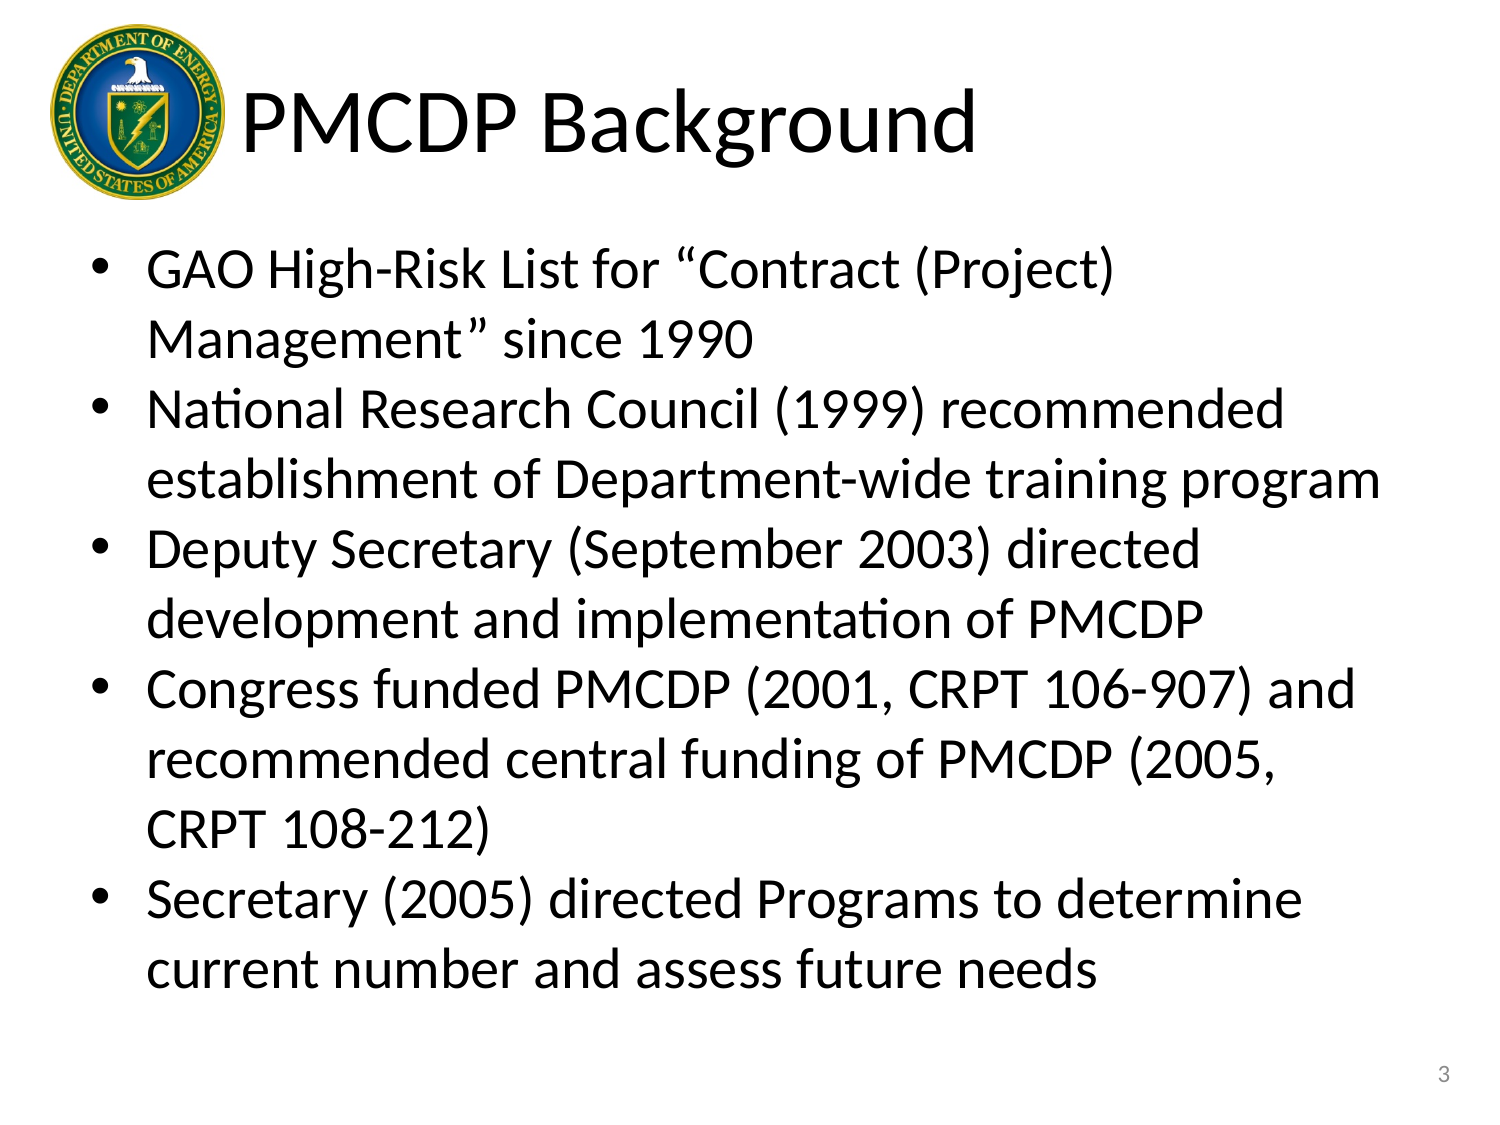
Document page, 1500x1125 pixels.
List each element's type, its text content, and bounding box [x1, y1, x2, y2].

picture [50, 24, 225, 200]
title PMCDP Background [225, 45, 1425, 188]
list GAO High-Risk List for “Contract (Project) Management” since 1990 National Research Council (1999) recommended establishment of Department-wide training program Deputy Secretary (September 2003) directed development and implementation of PMCDP Congress funded PMCDP (2001, CRPT 106-907) and recommended central funding of PMCDP (2005, CRPT 108-212) Secretary (2005) directed Programs to determine current number and assess future needs [75, 222, 1425, 966]
slide_number 3 [1115, 1042, 1466, 1103]
